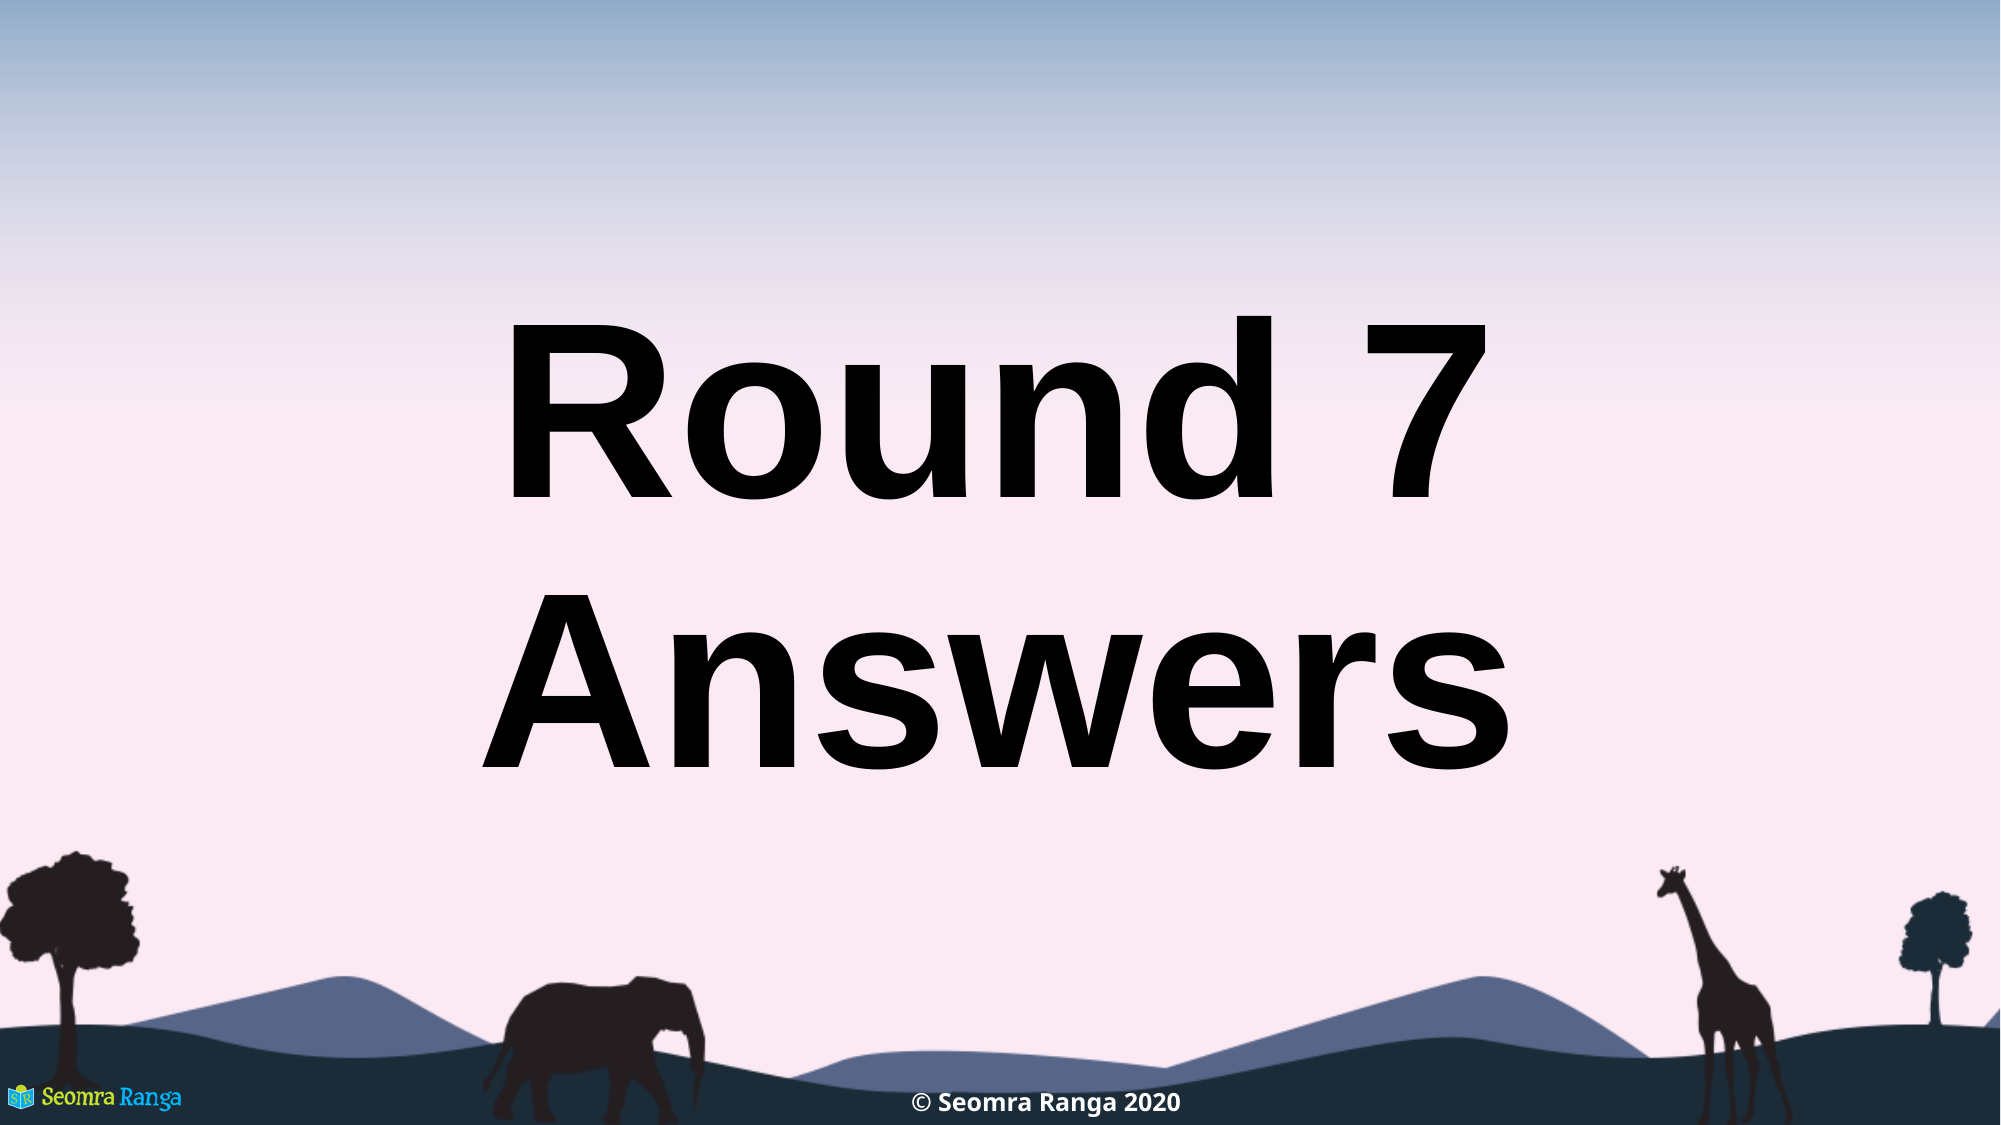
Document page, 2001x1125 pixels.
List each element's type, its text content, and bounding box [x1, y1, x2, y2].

text_box © Seomra Ranga 2020 www.seomraranga.com [762, 1079, 1330, 1125]
picture [0, 0, 2001, 1125]
list Round 7 Answers [135, 173, 1861, 893]
